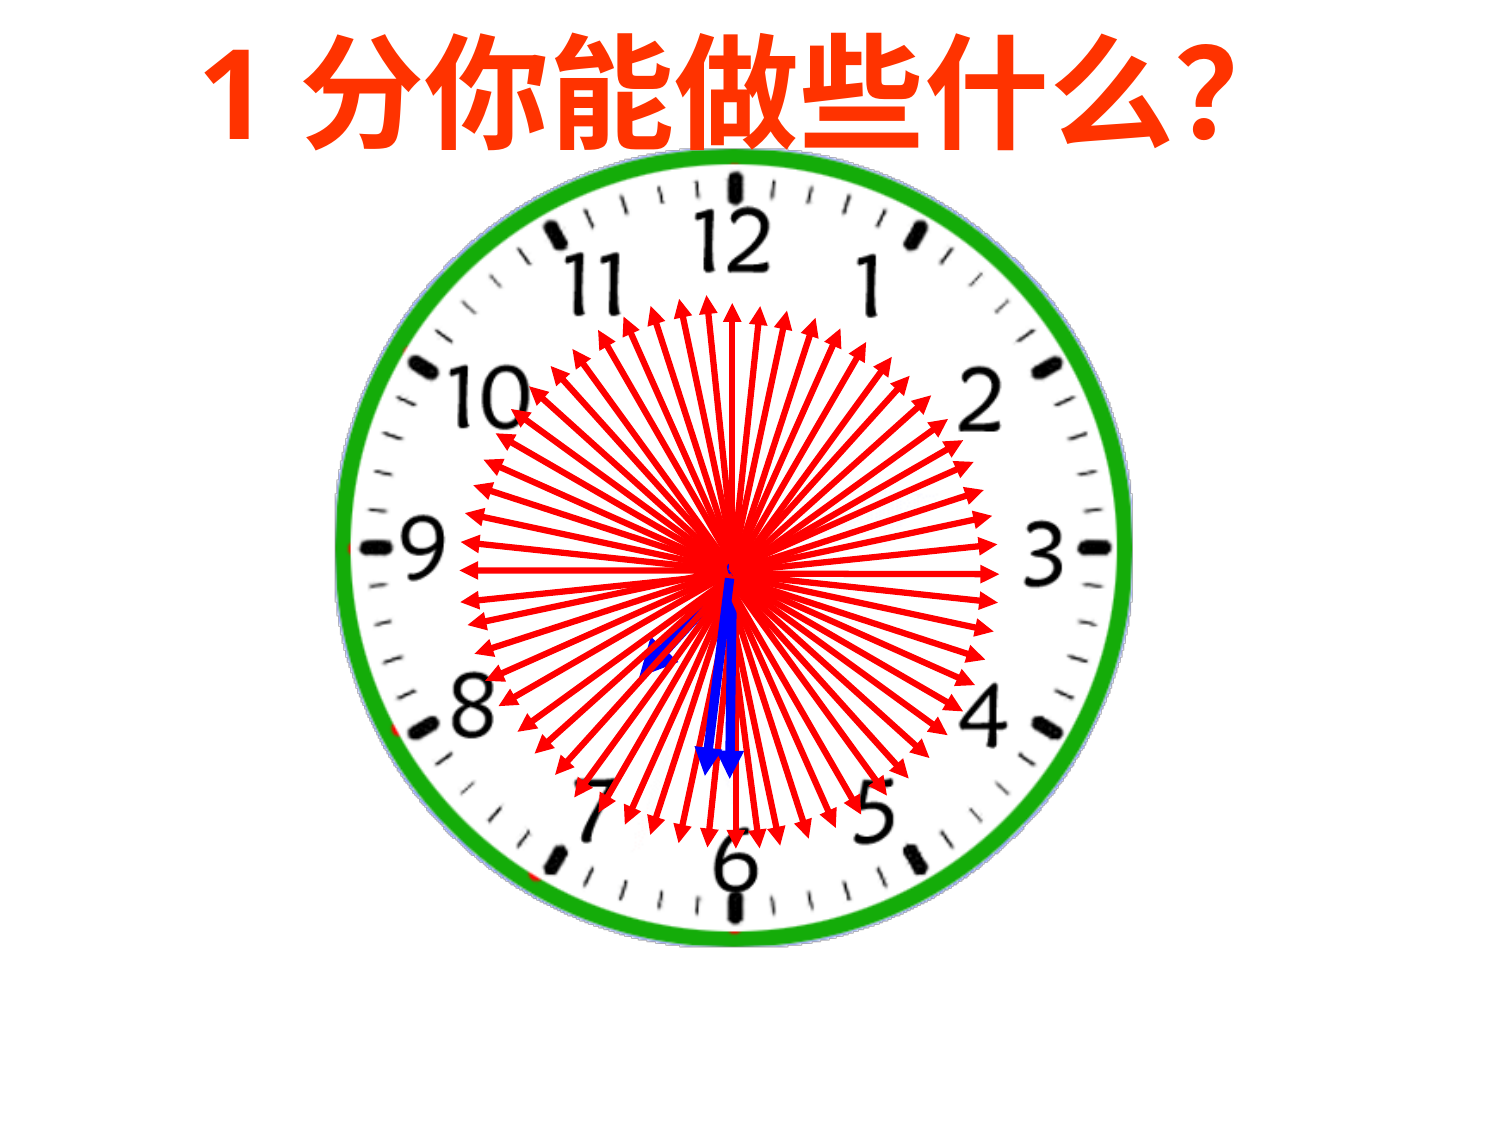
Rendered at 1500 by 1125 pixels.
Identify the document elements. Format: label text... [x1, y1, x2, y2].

picture [289, 125, 1150, 987]
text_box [729, 582, 733, 779]
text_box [653, 572, 664, 677]
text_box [645, 572, 652, 677]
text_box 1分你能做些什么？ [183, 7, 1329, 172]
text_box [715, 577, 720, 777]
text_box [639, 572, 643, 677]
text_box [738, 583, 746, 850]
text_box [665, 572, 678, 677]
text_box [680, 572, 735, 677]
